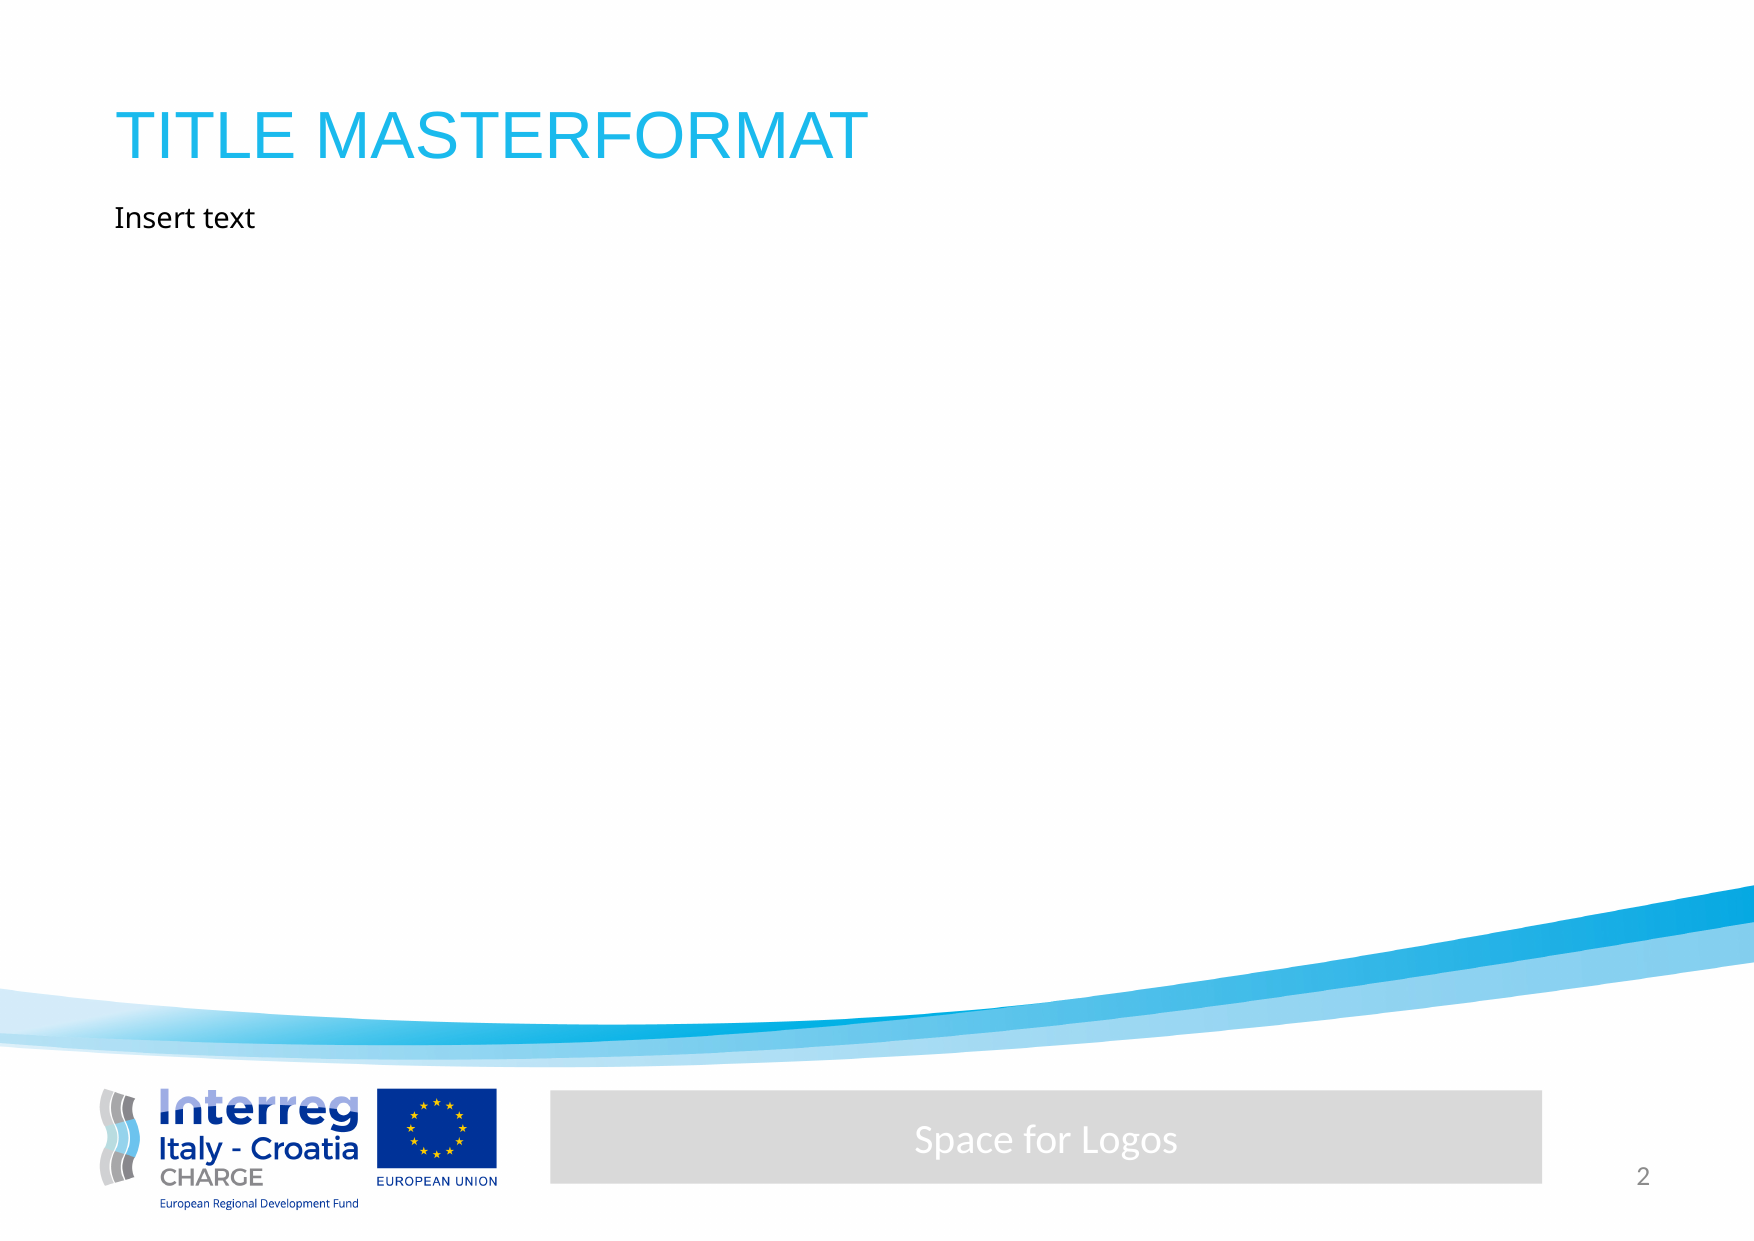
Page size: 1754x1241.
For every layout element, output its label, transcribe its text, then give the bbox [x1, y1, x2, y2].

picture [0, 0, 1754, 1241]
slide_number 2 [1607, 1141, 1666, 1208]
text_box Insert text [99, 191, 1658, 851]
text_box Space for Logos [549, 1089, 1543, 1185]
text_box TITLE MASTERFORMAT [97, 83, 1656, 181]
